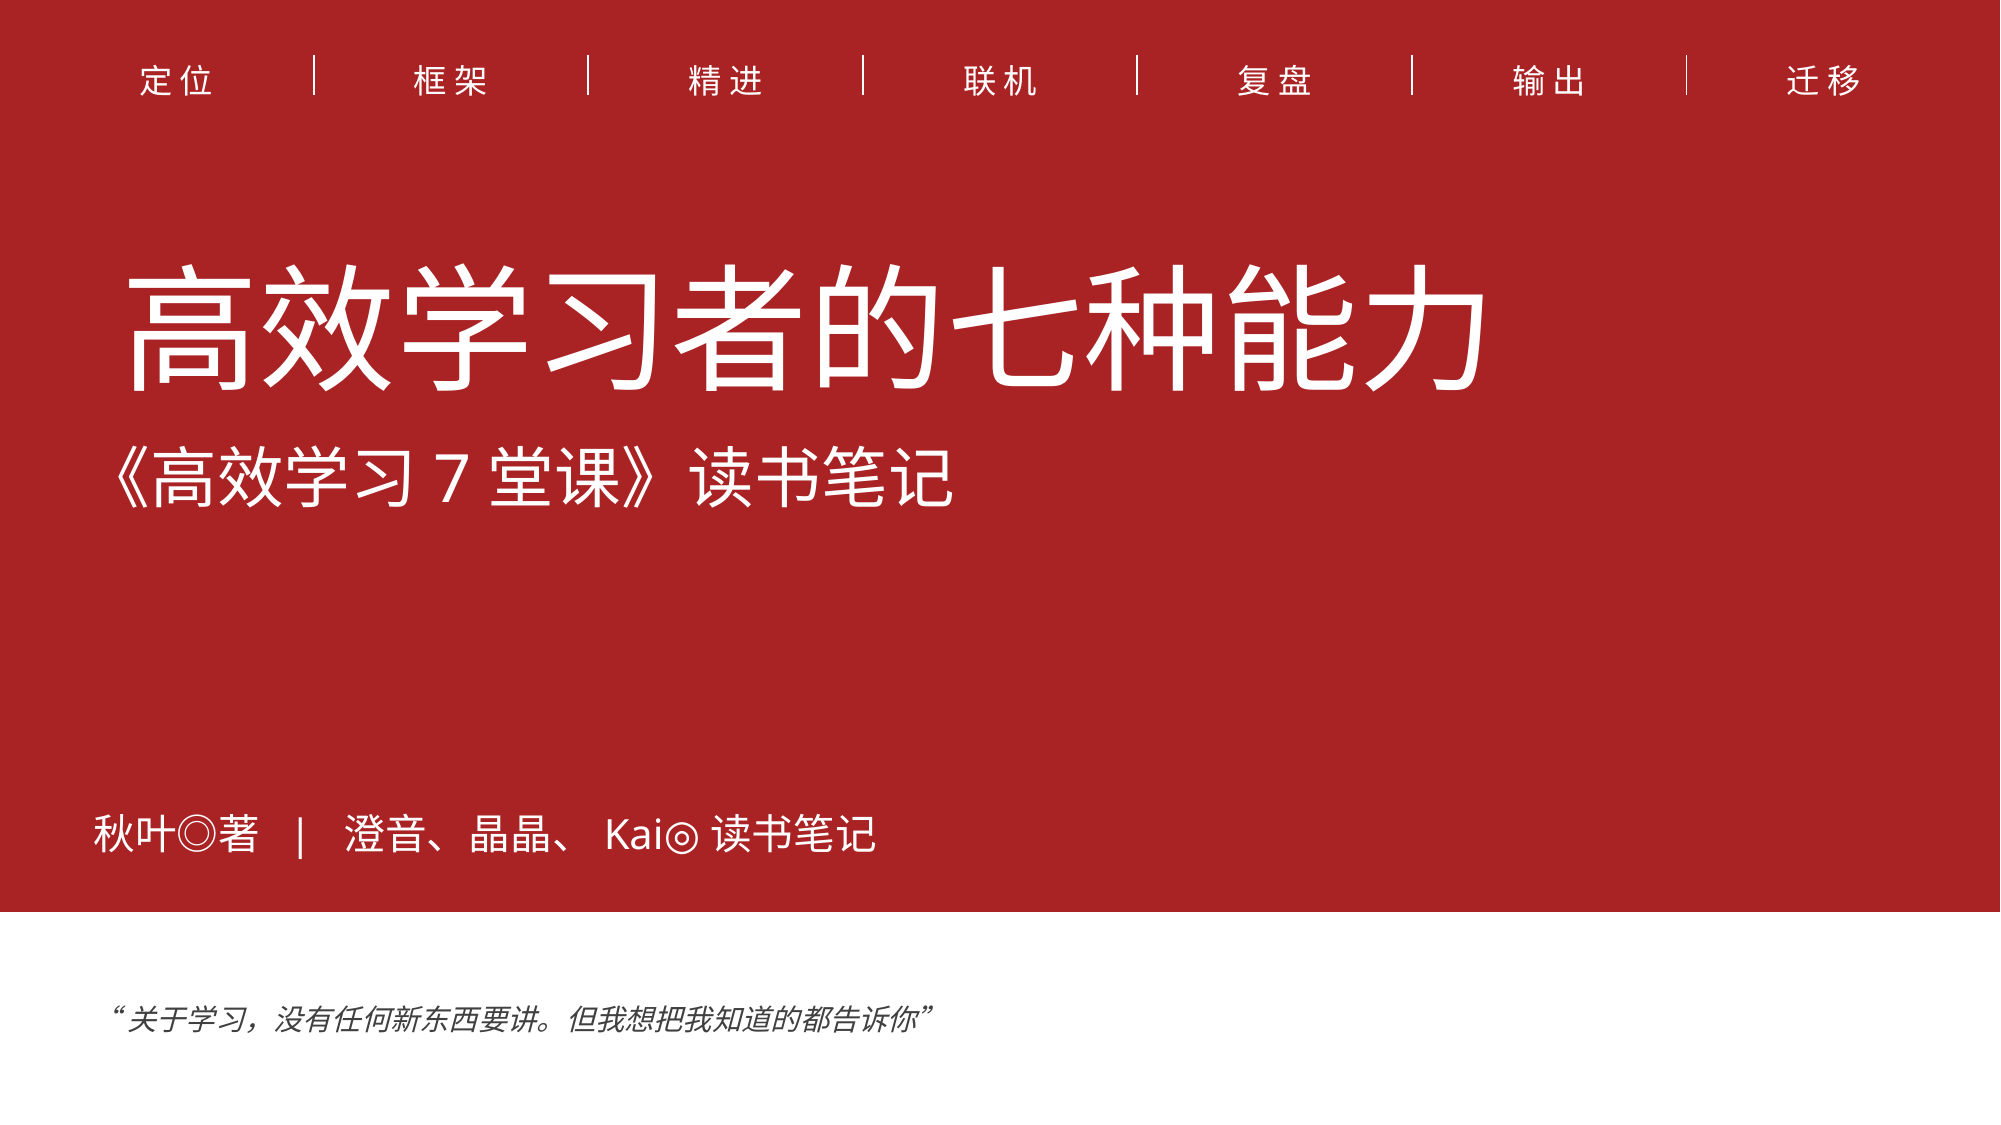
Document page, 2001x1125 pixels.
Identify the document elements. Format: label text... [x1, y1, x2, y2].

table_header 精 进 [589, 55, 862, 95]
text_box [0, 0, 2000, 913]
table_header 框 架 [315, 55, 587, 95]
text_box 高效学习者的七种能力 [121, 243, 1497, 409]
table_header 联 机 [864, 55, 1136, 95]
table_header 复 盘 [1138, 55, 1411, 95]
table_header 迁 移 [1687, 55, 1961, 95]
text_box 秋叶◎著 | 澄音、晶晶、Kai◎读书笔记 [93, 807, 878, 859]
text_box “关于学习，没有任何新东西要讲。但我想把我知道的都告诉你” [91, 1001, 974, 1037]
table_header 定 位 [39, 55, 313, 95]
table_header 输 出 [1413, 55, 1686, 95]
text_box 《高效学习7堂课》读书笔记 [83, 436, 956, 517]
